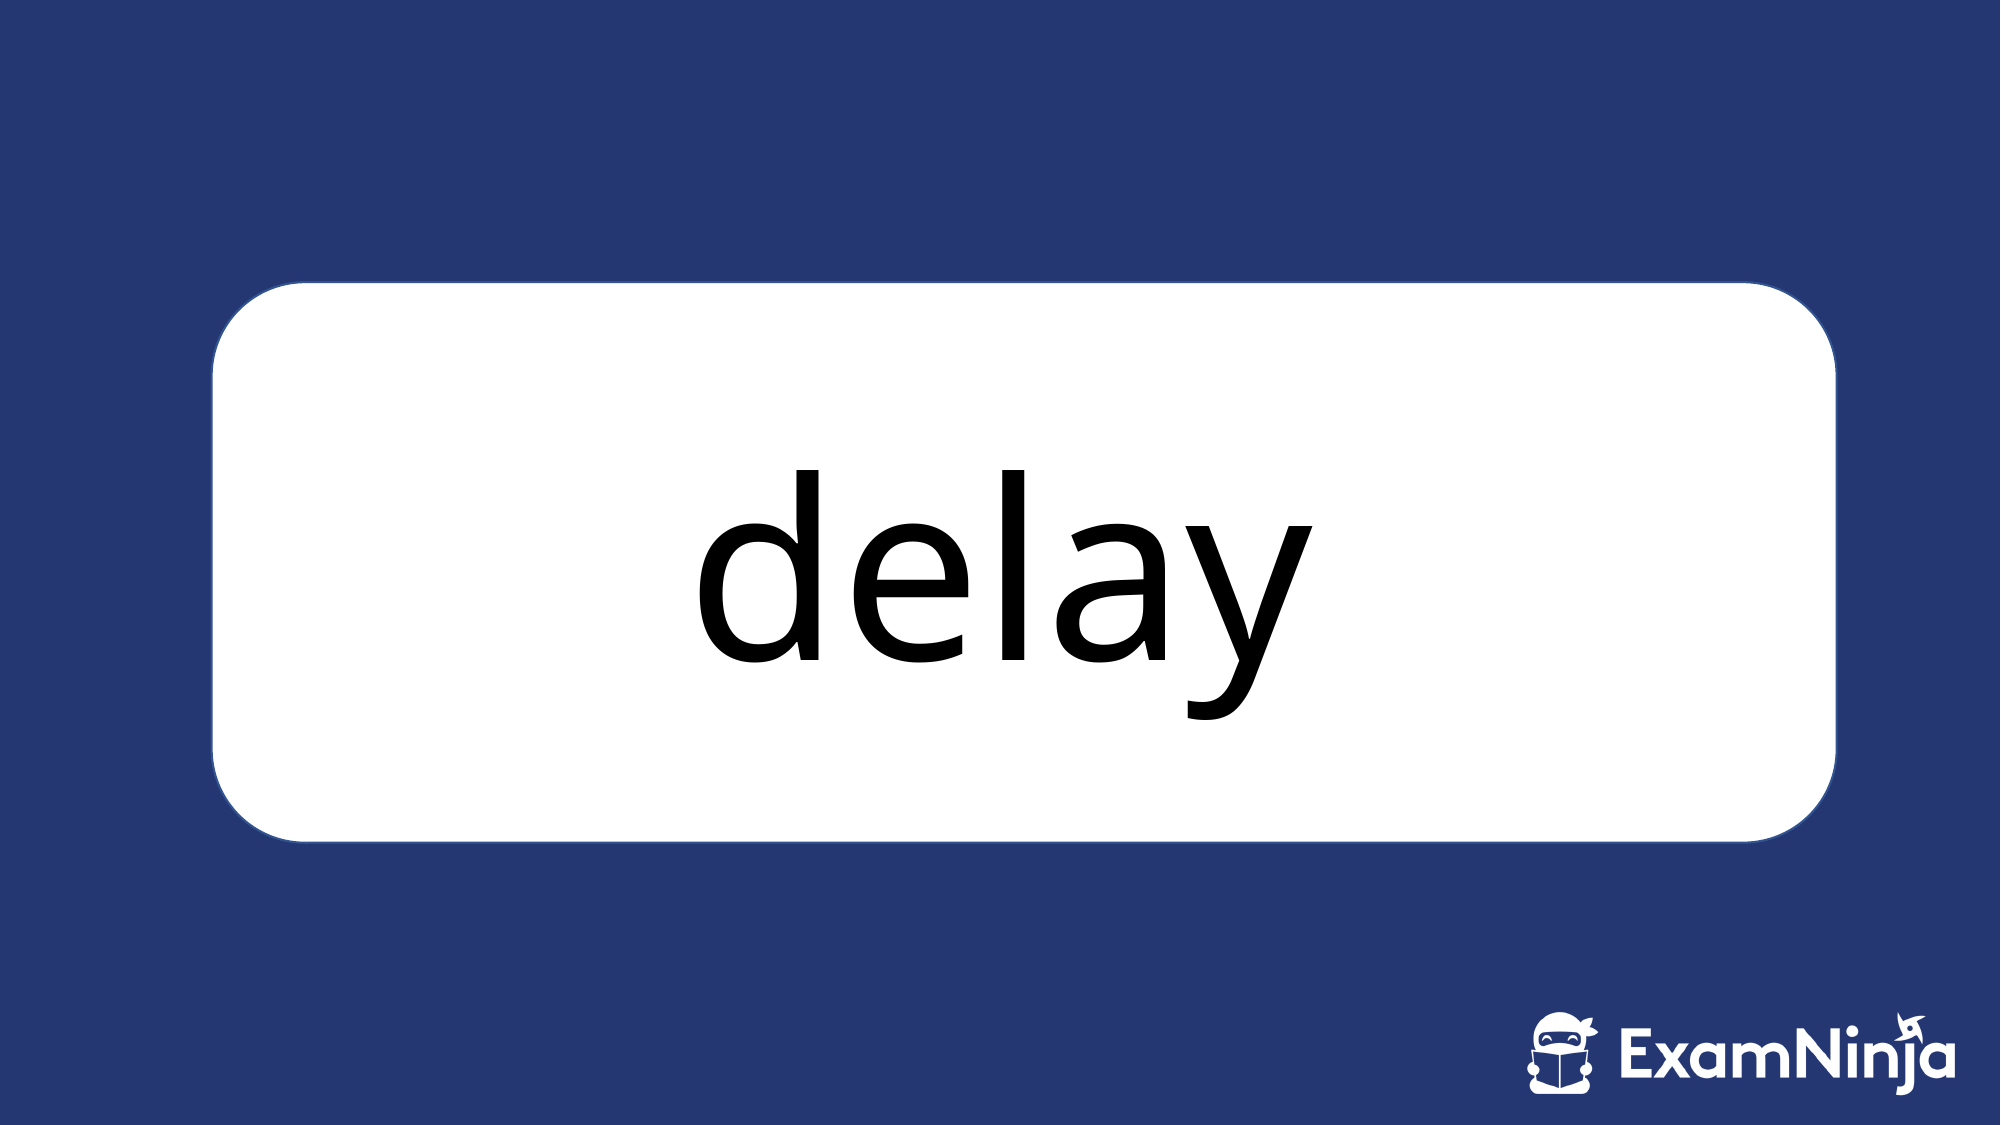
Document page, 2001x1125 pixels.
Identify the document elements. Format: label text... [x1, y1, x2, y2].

picture [1501, 1003, 1979, 1102]
text_box [210, 281, 1838, 403]
text_box [210, 719, 1838, 844]
text_box delay [143, 403, 1857, 719]
